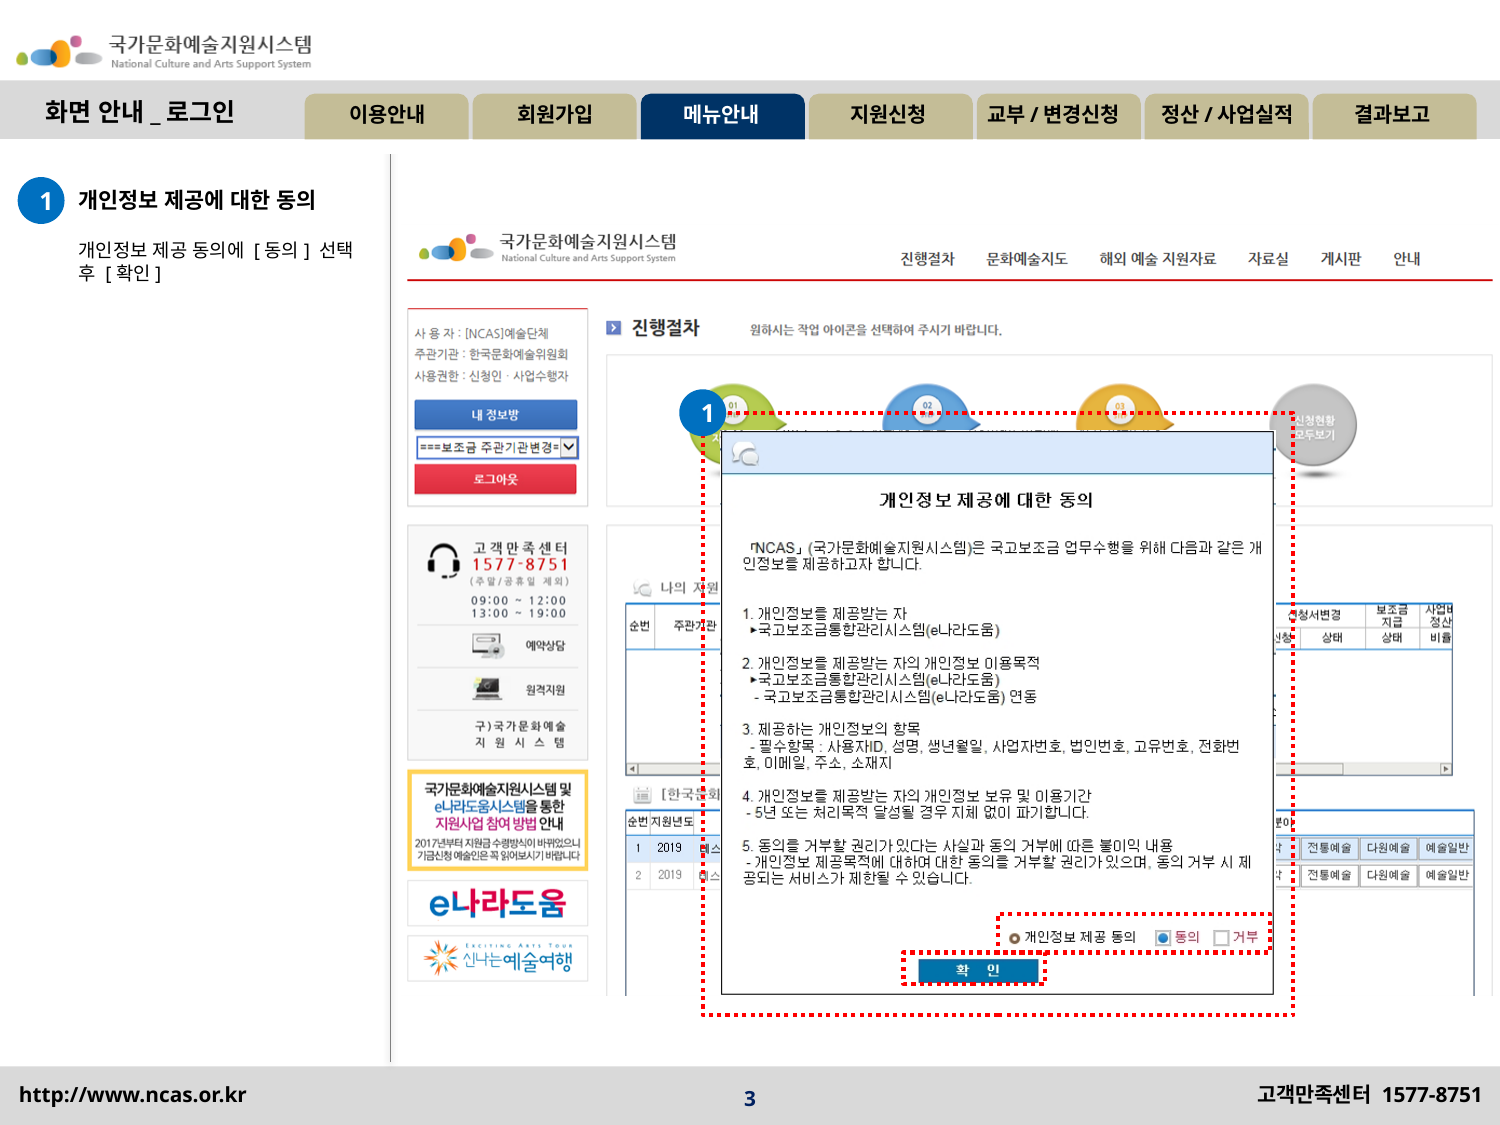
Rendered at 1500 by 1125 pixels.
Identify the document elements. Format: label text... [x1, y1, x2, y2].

text_box 1 [15, 174, 63, 227]
text_box 화면 안내_로그인 [30, 89, 251, 135]
picture [399, 223, 1500, 998]
text_box [701, 1005, 1295, 1017]
picture [6, 24, 324, 77]
text_box 개인정보 제공에 대한 동의 개인정보 제공 동의에 [동의] 선택 후 [확인] [63, 179, 396, 344]
